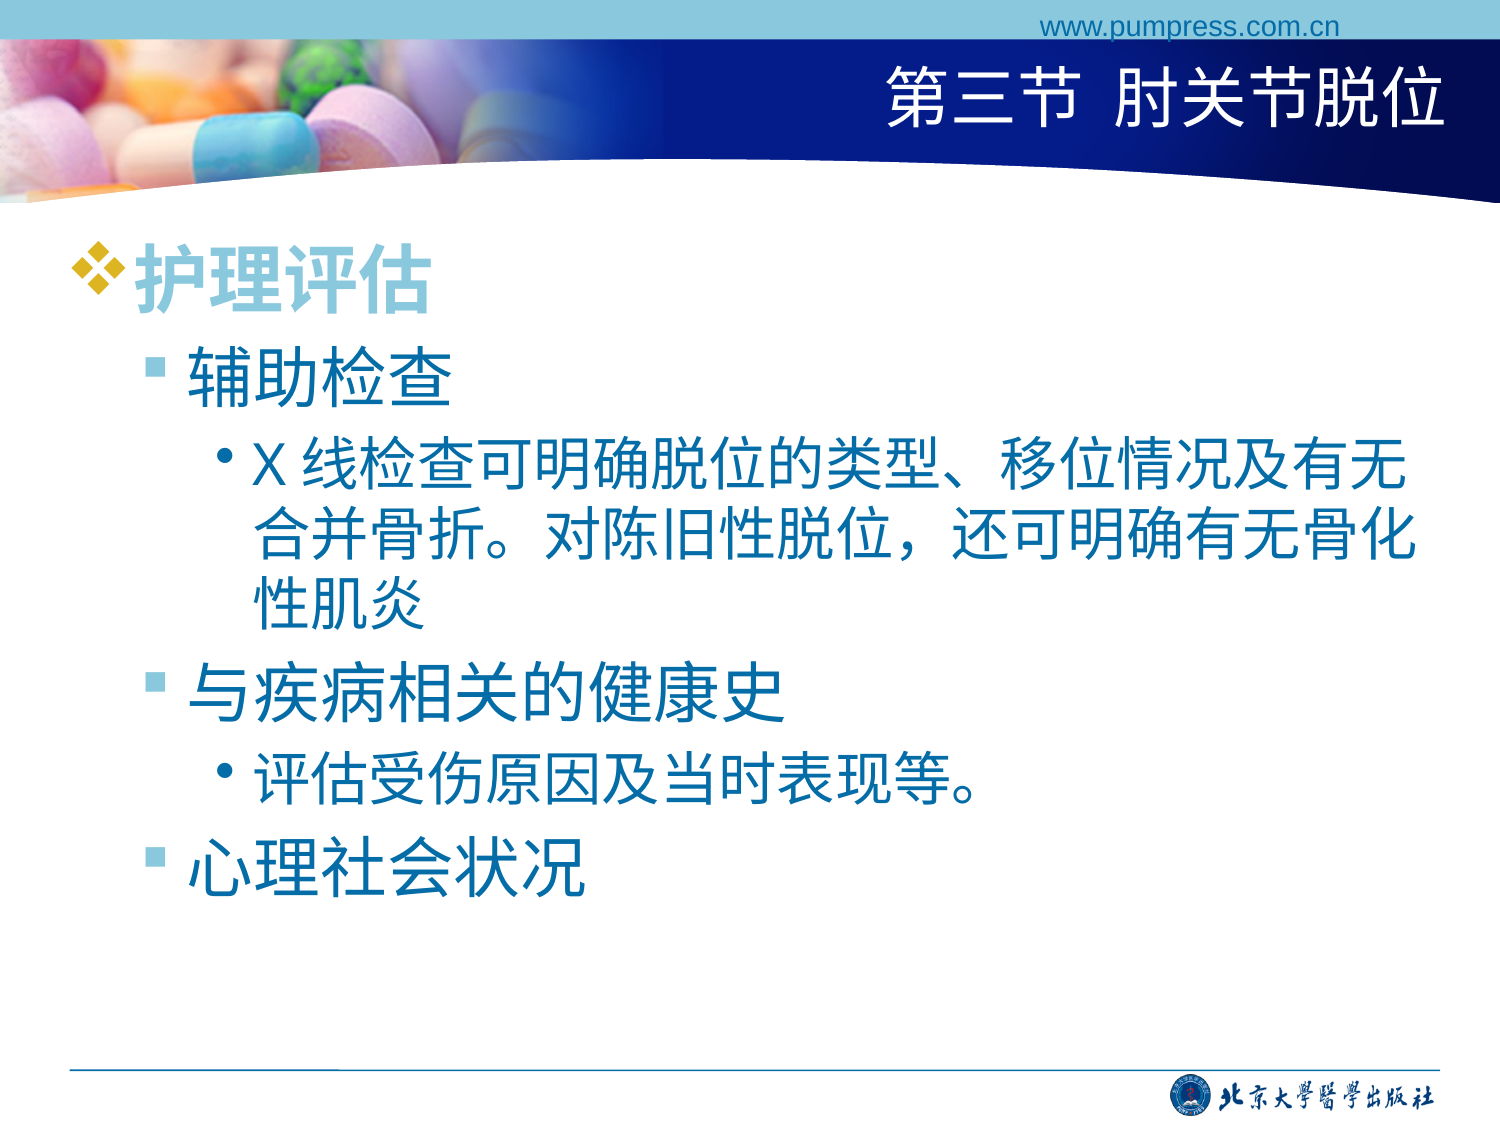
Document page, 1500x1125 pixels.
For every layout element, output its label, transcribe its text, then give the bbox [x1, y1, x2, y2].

slide_number www.pumpress.com.cn [1025, 0, 1463, 38]
picture [0, 40, 1500, 203]
title 第三节 肘关节脱位 [137, 49, 1463, 143]
list 护理评估 辅助检查 X线检查可明确脱位的类型、移位情况及有无合并骨折。对陈旧性脱位，还可明确有无骨化性肌炎 与疾病相关的健康史 评估受伤原因及当时表现等。 心理社会状况 [49, 224, 1463, 1026]
picture [1170, 1074, 1436, 1118]
